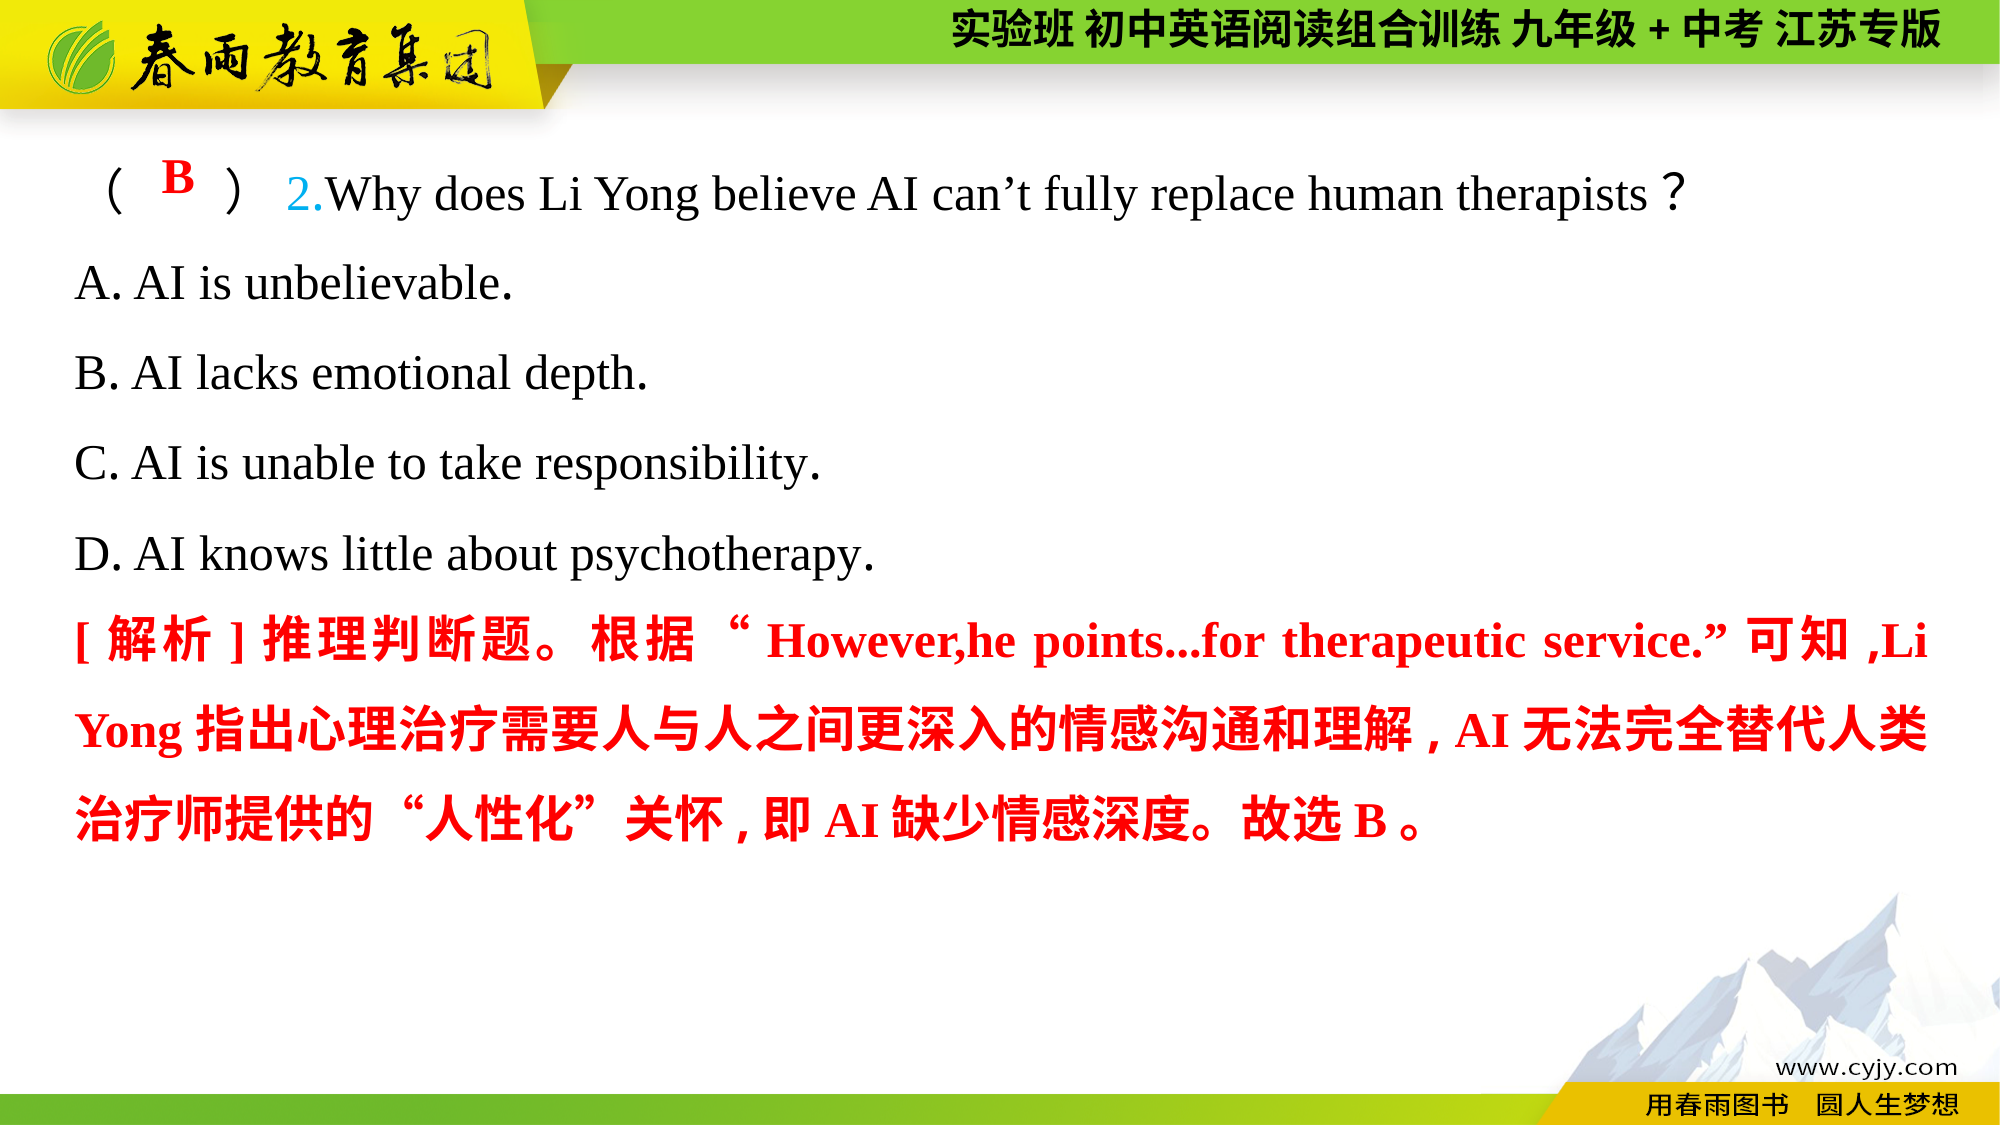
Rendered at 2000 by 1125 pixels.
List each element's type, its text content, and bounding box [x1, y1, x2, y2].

text_box [解析]推理判断题。根据“However,he points...for therapeutic service.”可知,Li Yong指出心理治疗需要人与人之间更深入的情感沟通和理解, AI无法完全替代人类治疗师提供的“人性化”关怀,即AI缺少情感深度。故选B。 [59, 569, 1944, 855]
list （ ）2.Why does Li Yong believe AI can’t fully replace human therapists？ A. AI is unbelievable. B. AI lacks emotional depth. C. AI is unable to take responsibility. D. AI knows little about psychotherapy. [59, 122, 1944, 569]
picture [0, 0, 2000, 1125]
text_box B [146, 136, 210, 211]
